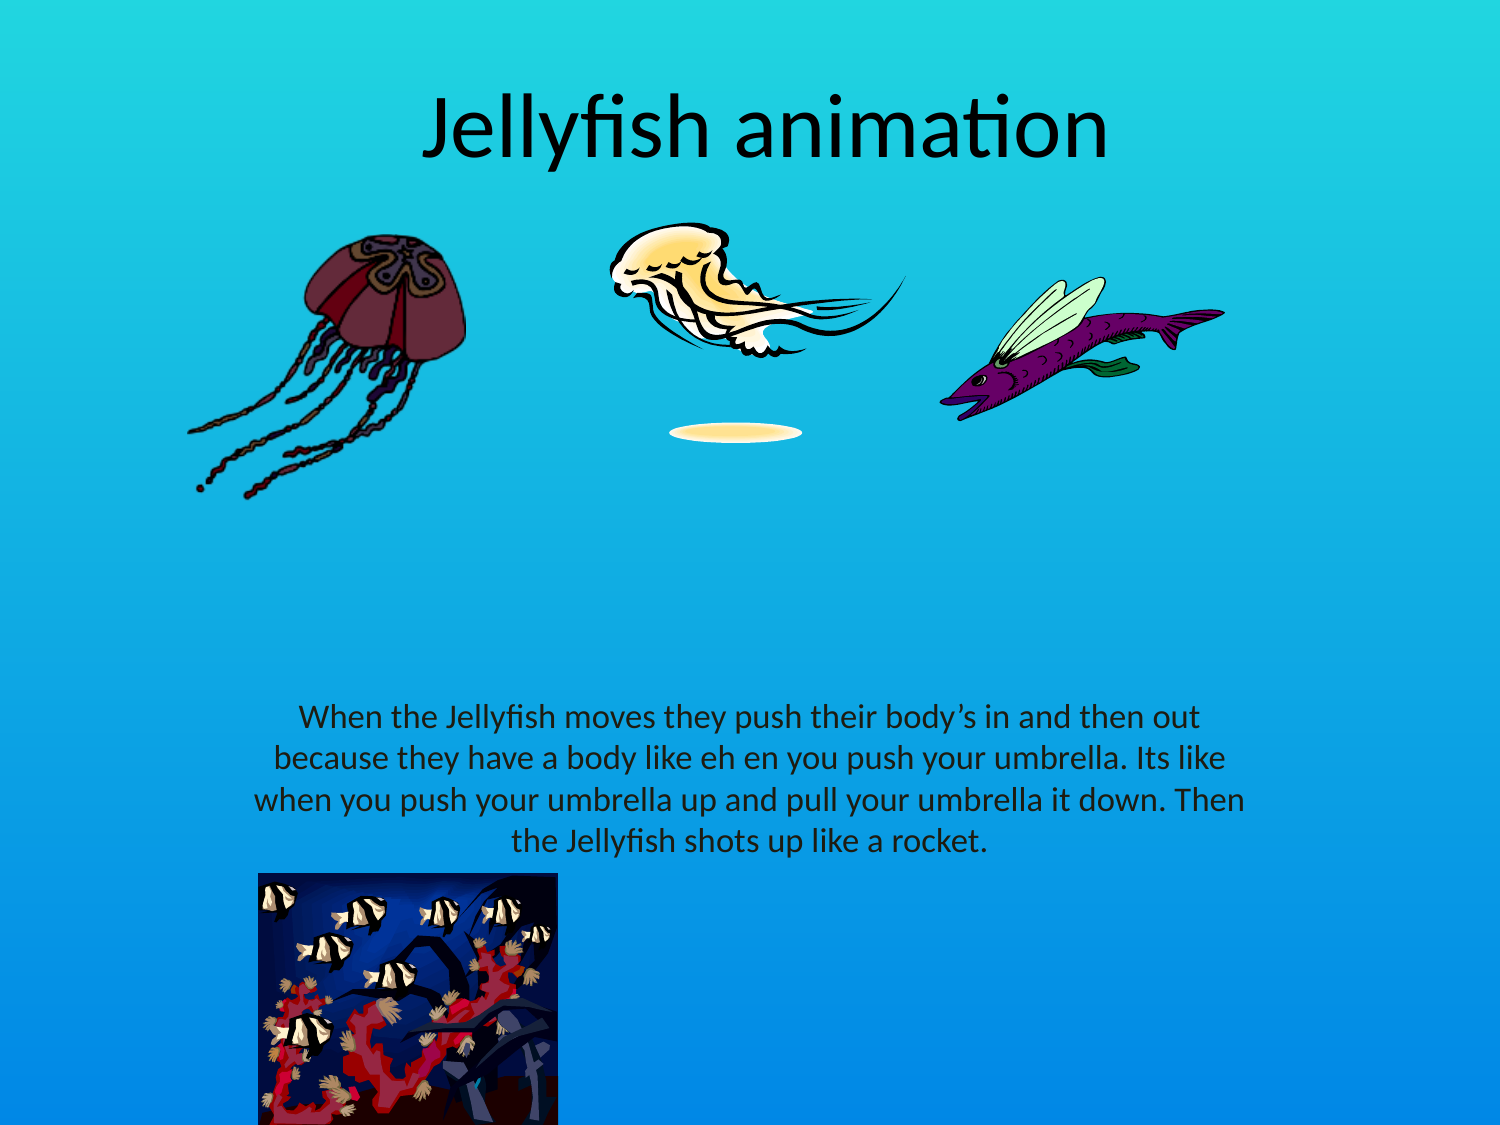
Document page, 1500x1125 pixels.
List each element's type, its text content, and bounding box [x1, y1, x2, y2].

subtitle When the Jellyfish moves they push their body’s in and then out because they have a body like eh en you push your umbrella. Its like when you push your umbrella up and pull your umbrella it down. Then the Jellyfish shots up like a rocket. [225, 637, 1275, 925]
title Jellyfish animation [128, 0, 1404, 242]
picture [0, 234, 1500, 500]
picture [257, 874, 559, 1125]
picture [609, 222, 906, 444]
picture [924, 279, 1222, 396]
